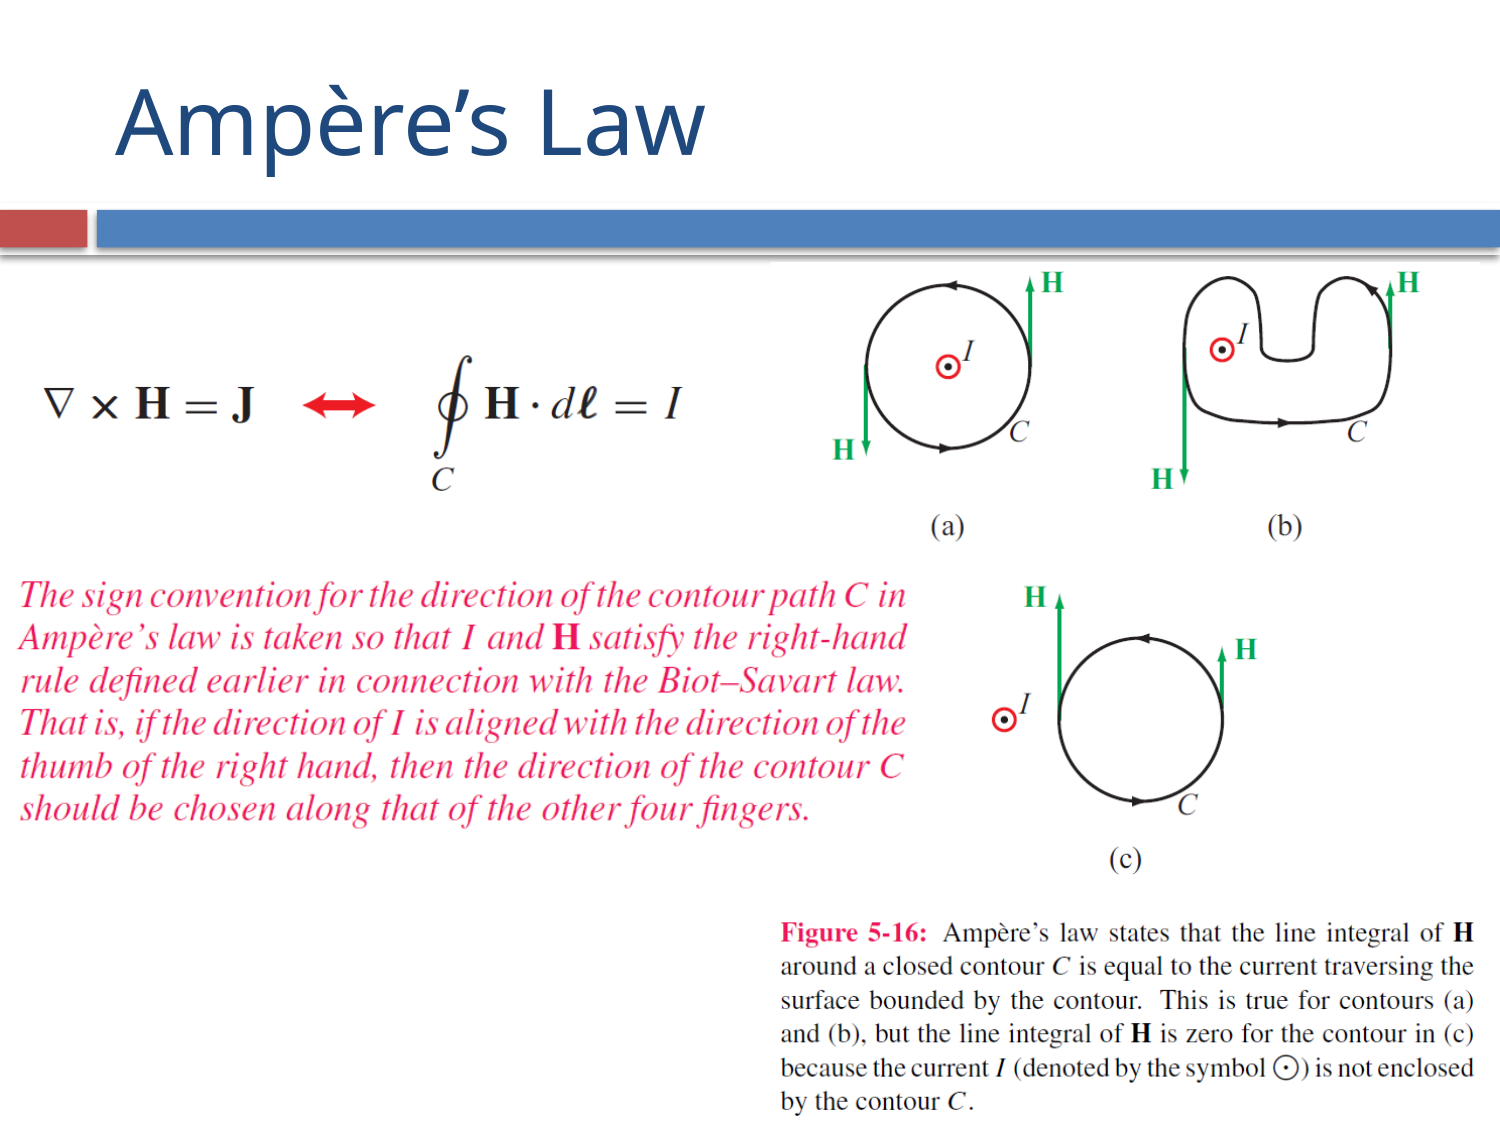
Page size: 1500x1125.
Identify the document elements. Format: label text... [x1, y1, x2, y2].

picture [12, 262, 1480, 1125]
picture [37, 337, 688, 495]
text_box Ampère’s Law [100, 37, 1438, 200]
